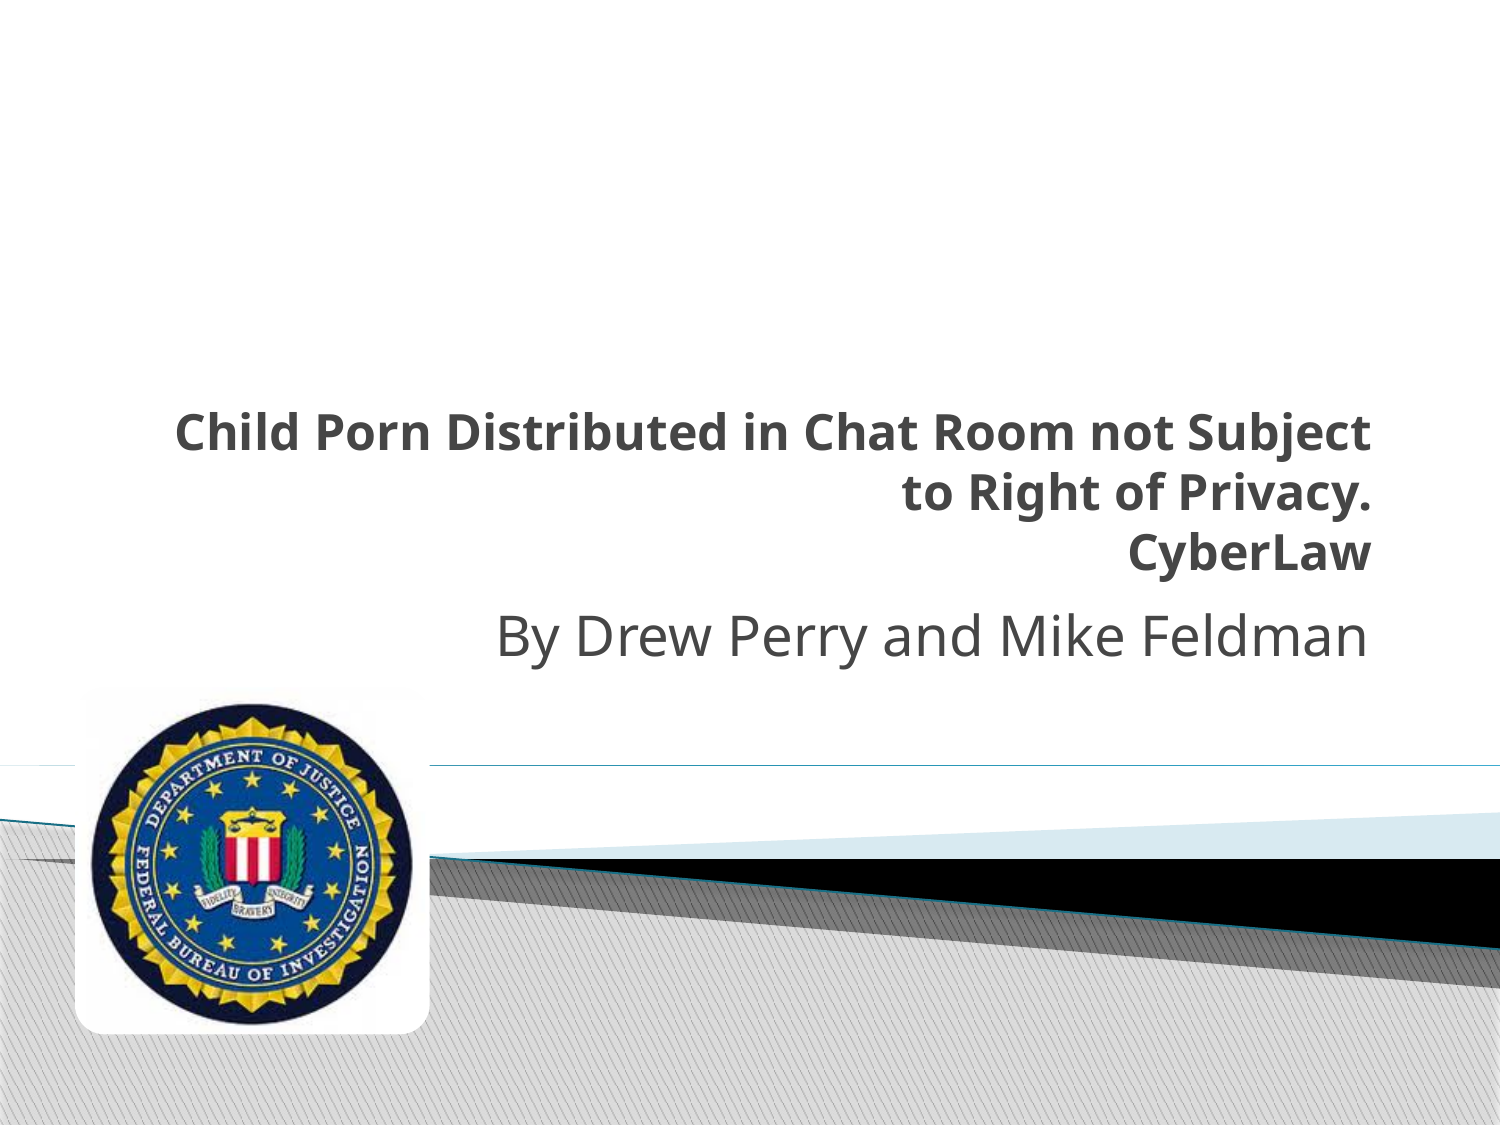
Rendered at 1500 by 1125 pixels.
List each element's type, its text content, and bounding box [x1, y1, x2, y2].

title Child Porn Distributed in Chat Room not Subject to Right of Privacy. CyberLaw [112, 287, 1388, 588]
picture [0, 687, 1500, 1035]
subtitle By Drew Perry and Mike Feldman [112, 592, 1388, 790]
